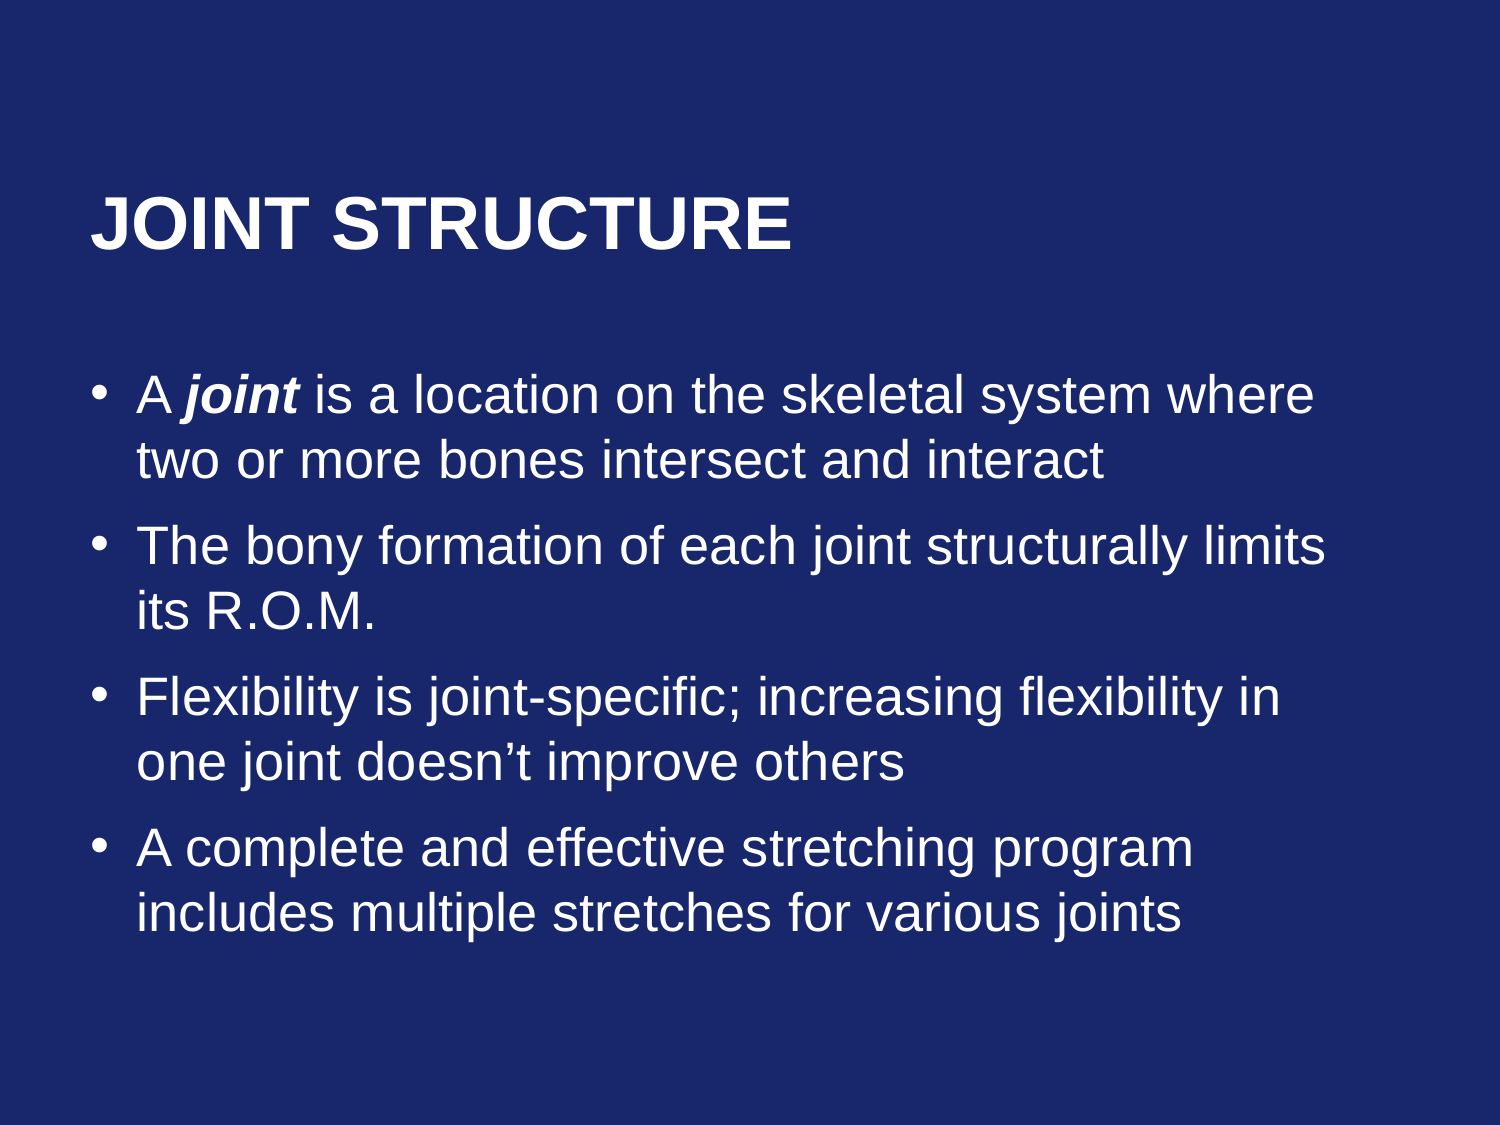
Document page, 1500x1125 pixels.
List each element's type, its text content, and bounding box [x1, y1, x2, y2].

title Joint Structure [75, 99, 1350, 339]
list A joint is a location on the skeletal system where two or more bones intersect and interact The bony formation of each joint structurally limits its R.O.M. Flexibility is joint-specific; increasing flexibility in one joint doesn’t improve others A complete and effective stretching program includes multiple stretches for various joints [75, 351, 1350, 950]
